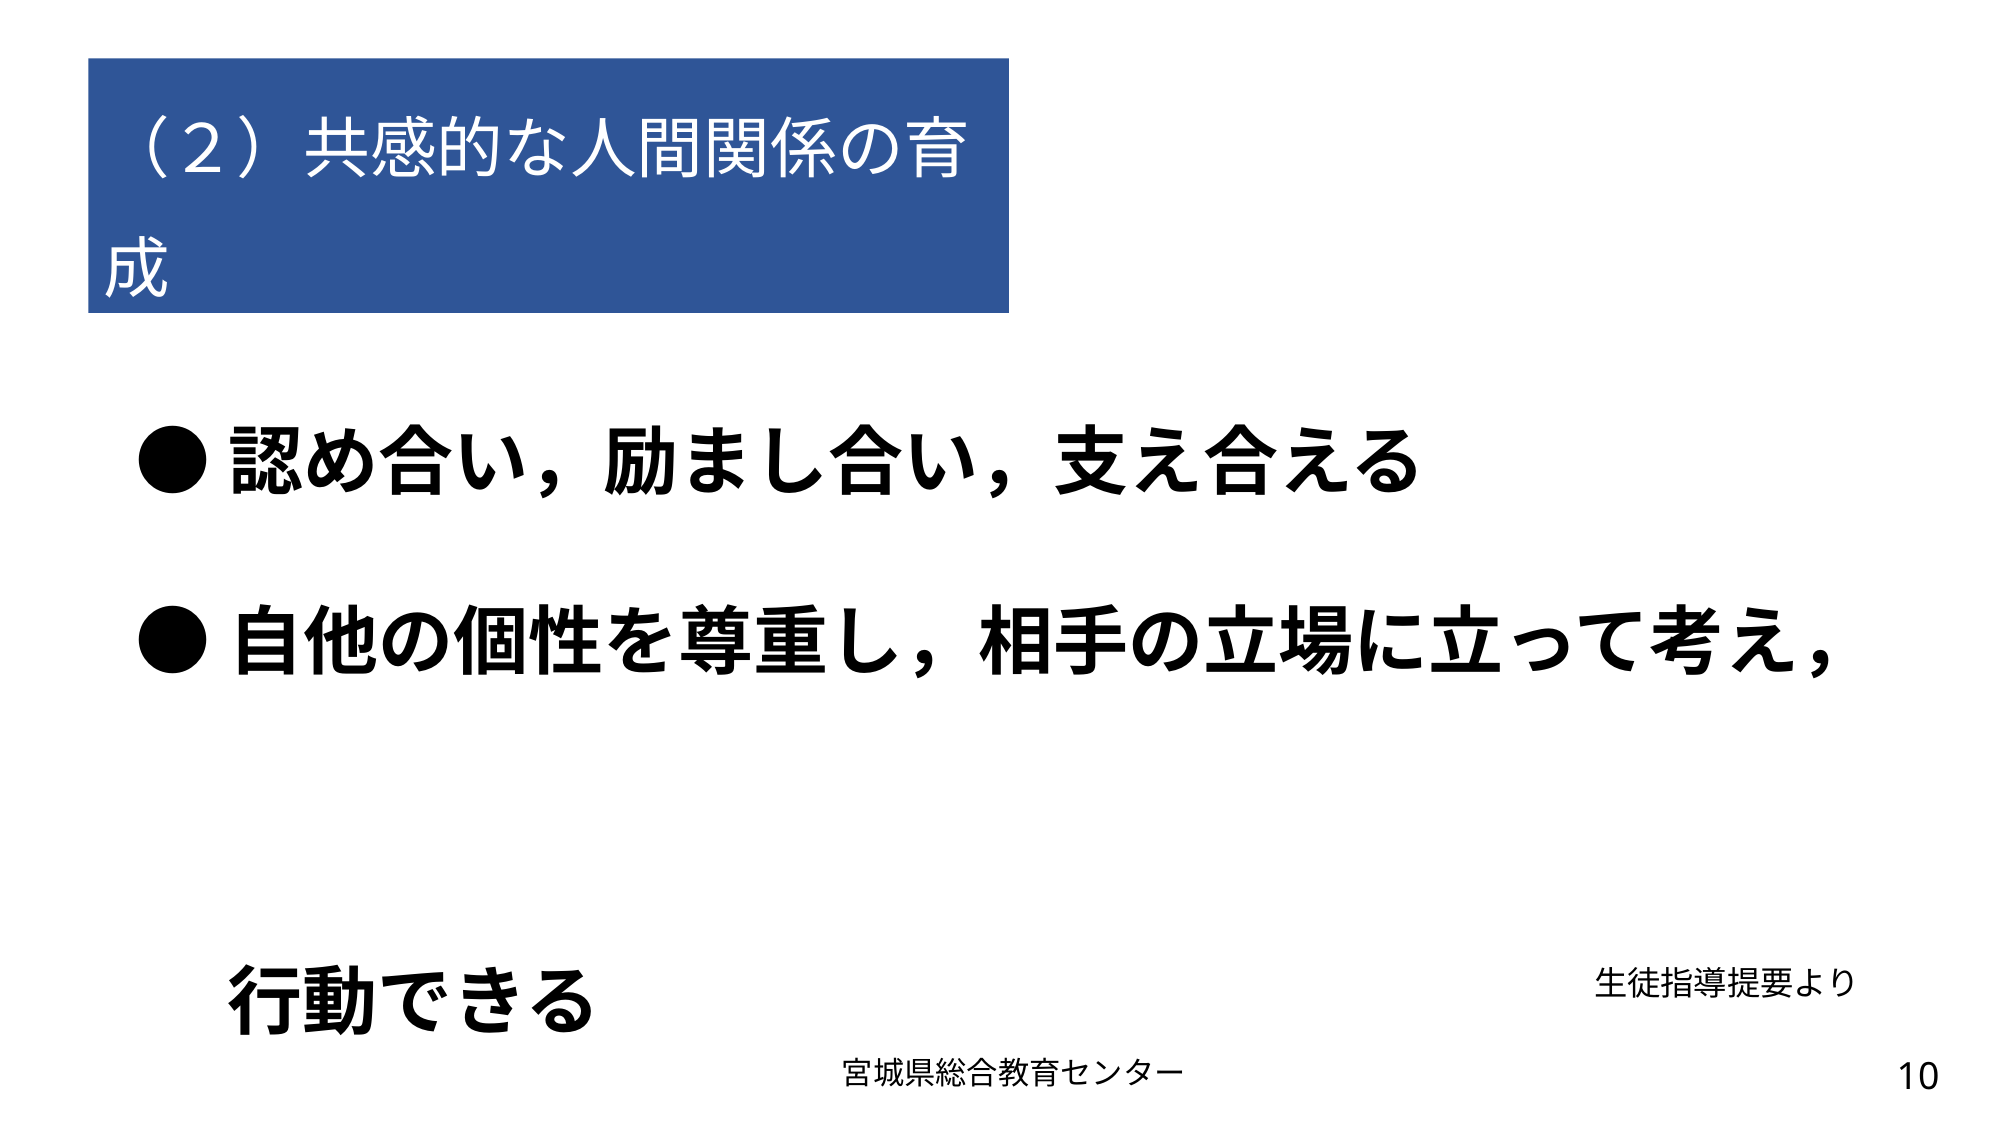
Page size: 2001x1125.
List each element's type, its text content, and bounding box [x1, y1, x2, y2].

text_box 生徒指導提要より [1579, 954, 2000, 1009]
text_box （２）共感的な人間関係の育成 [88, 58, 1009, 314]
text_box ●認め合い，励まし合い，支え合える ●自他の個性を尊重し，相手の立場に立って考え， 行動できる [120, 315, 1860, 1051]
